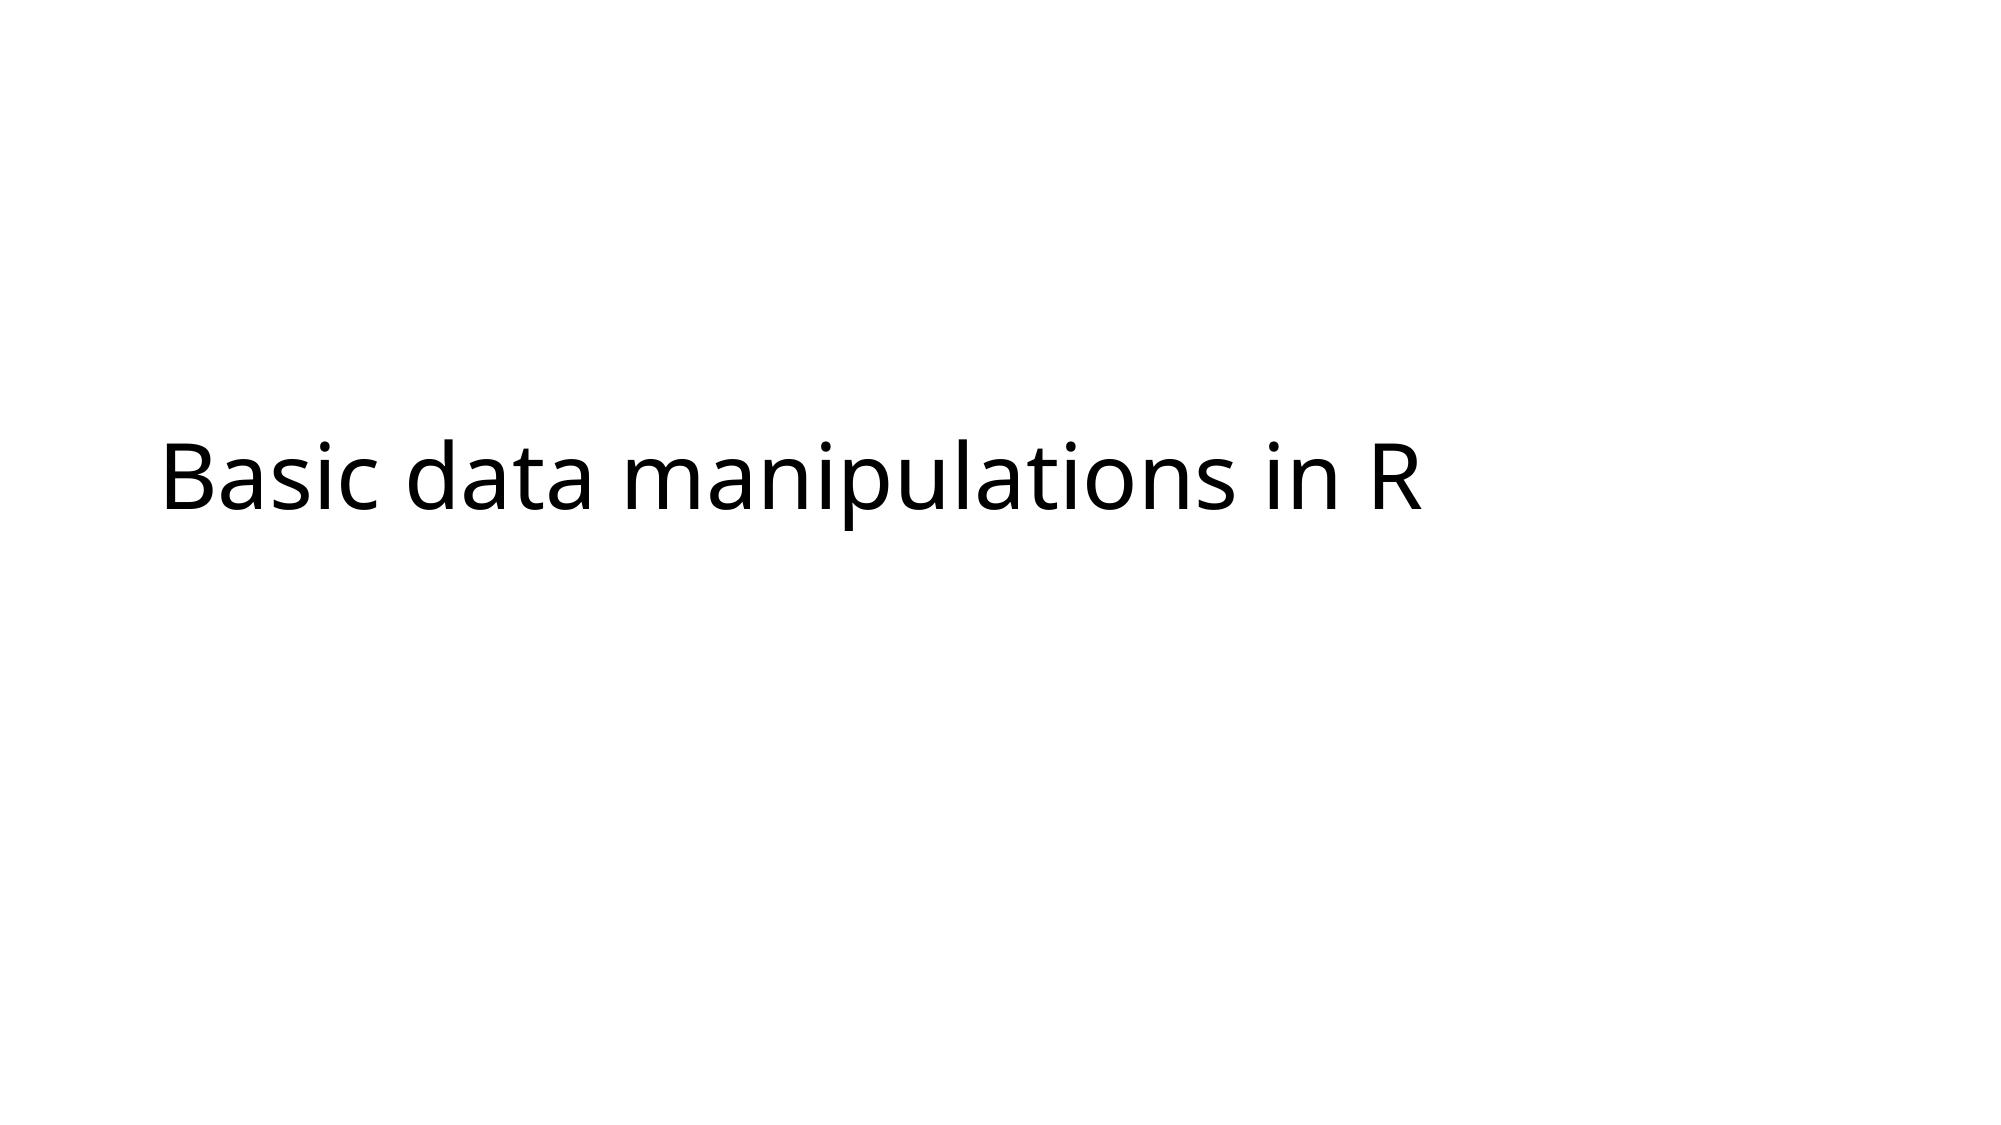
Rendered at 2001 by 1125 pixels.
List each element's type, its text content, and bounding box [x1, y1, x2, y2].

title Basic data manipulations in R [143, 371, 1869, 589]
